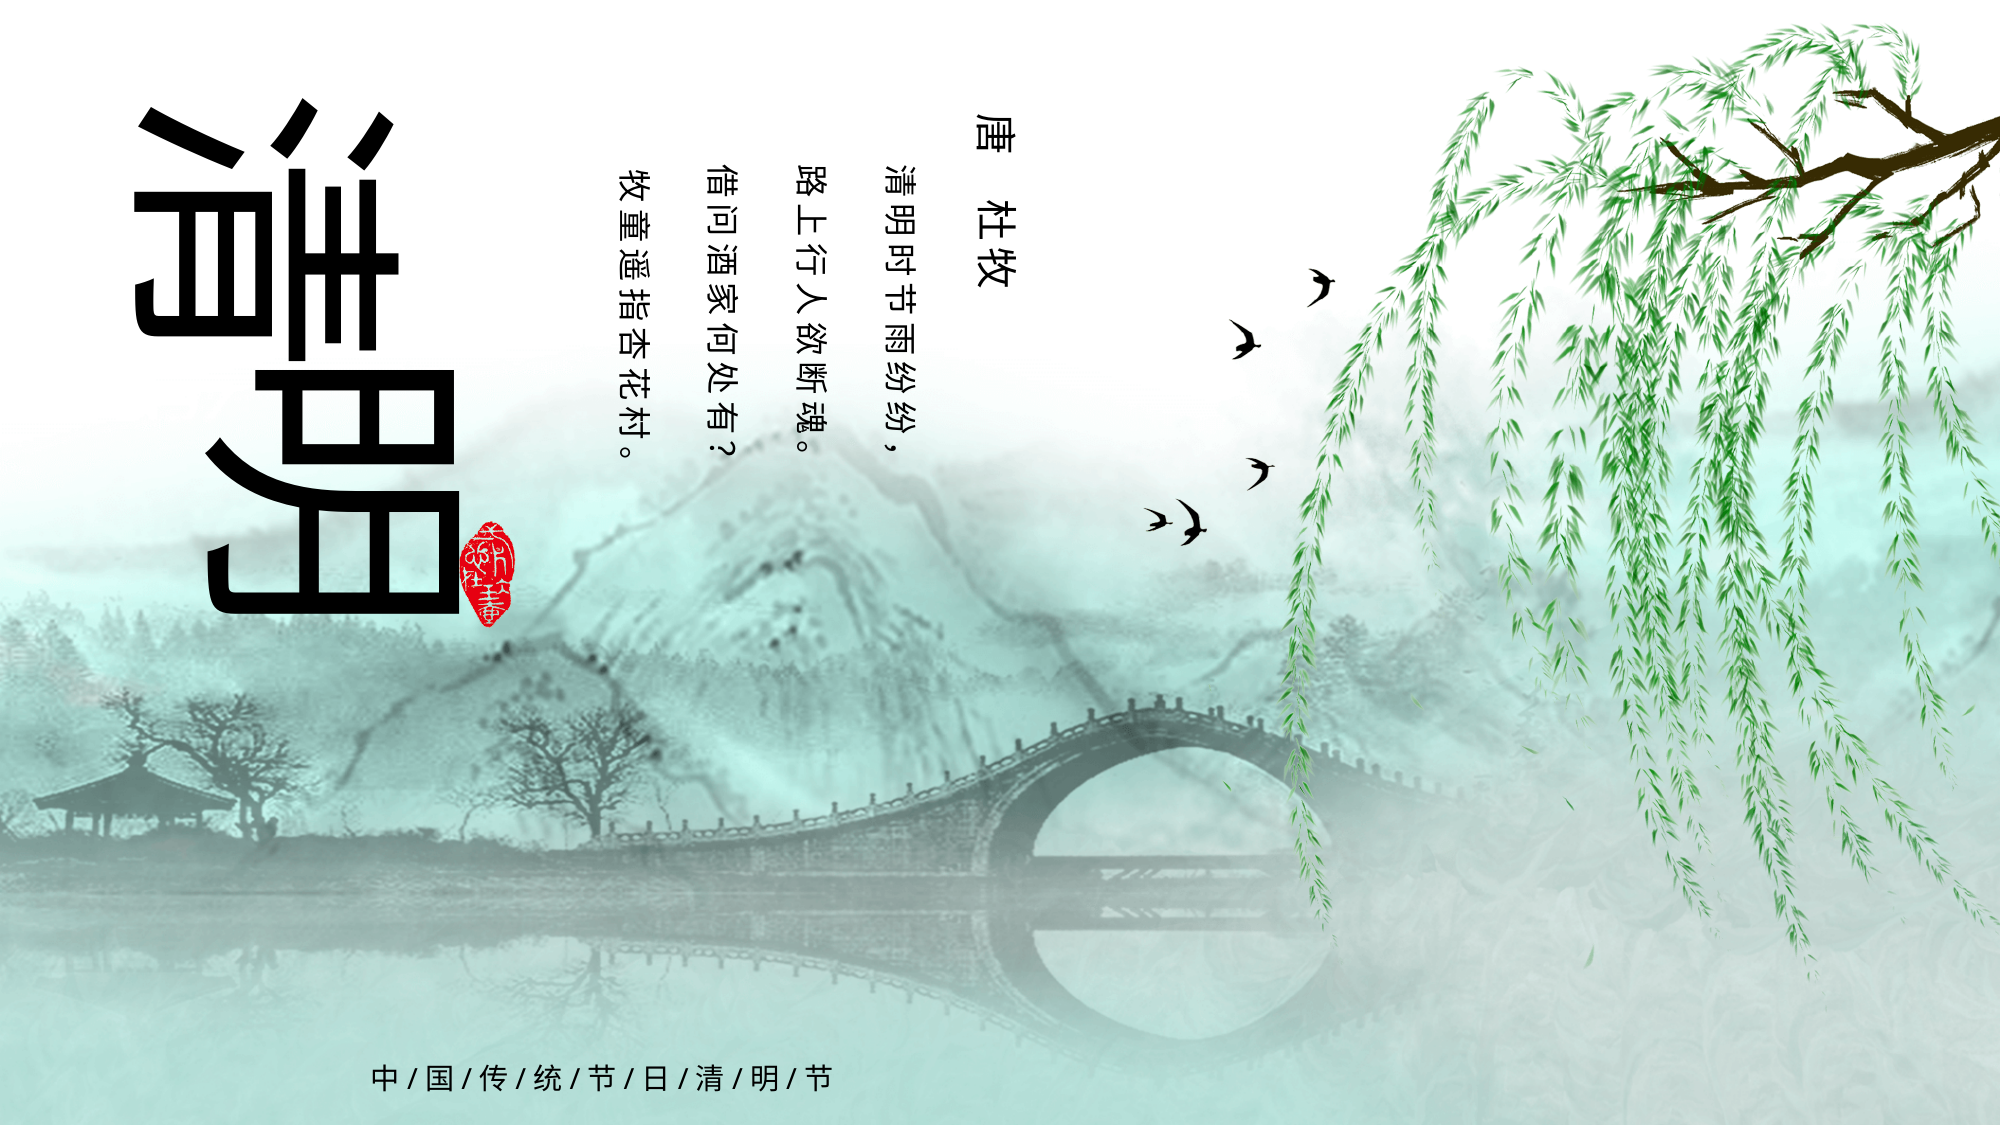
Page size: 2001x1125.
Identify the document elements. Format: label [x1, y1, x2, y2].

picture [0, 0, 2000, 1125]
text_box [948, 98, 1031, 321]
